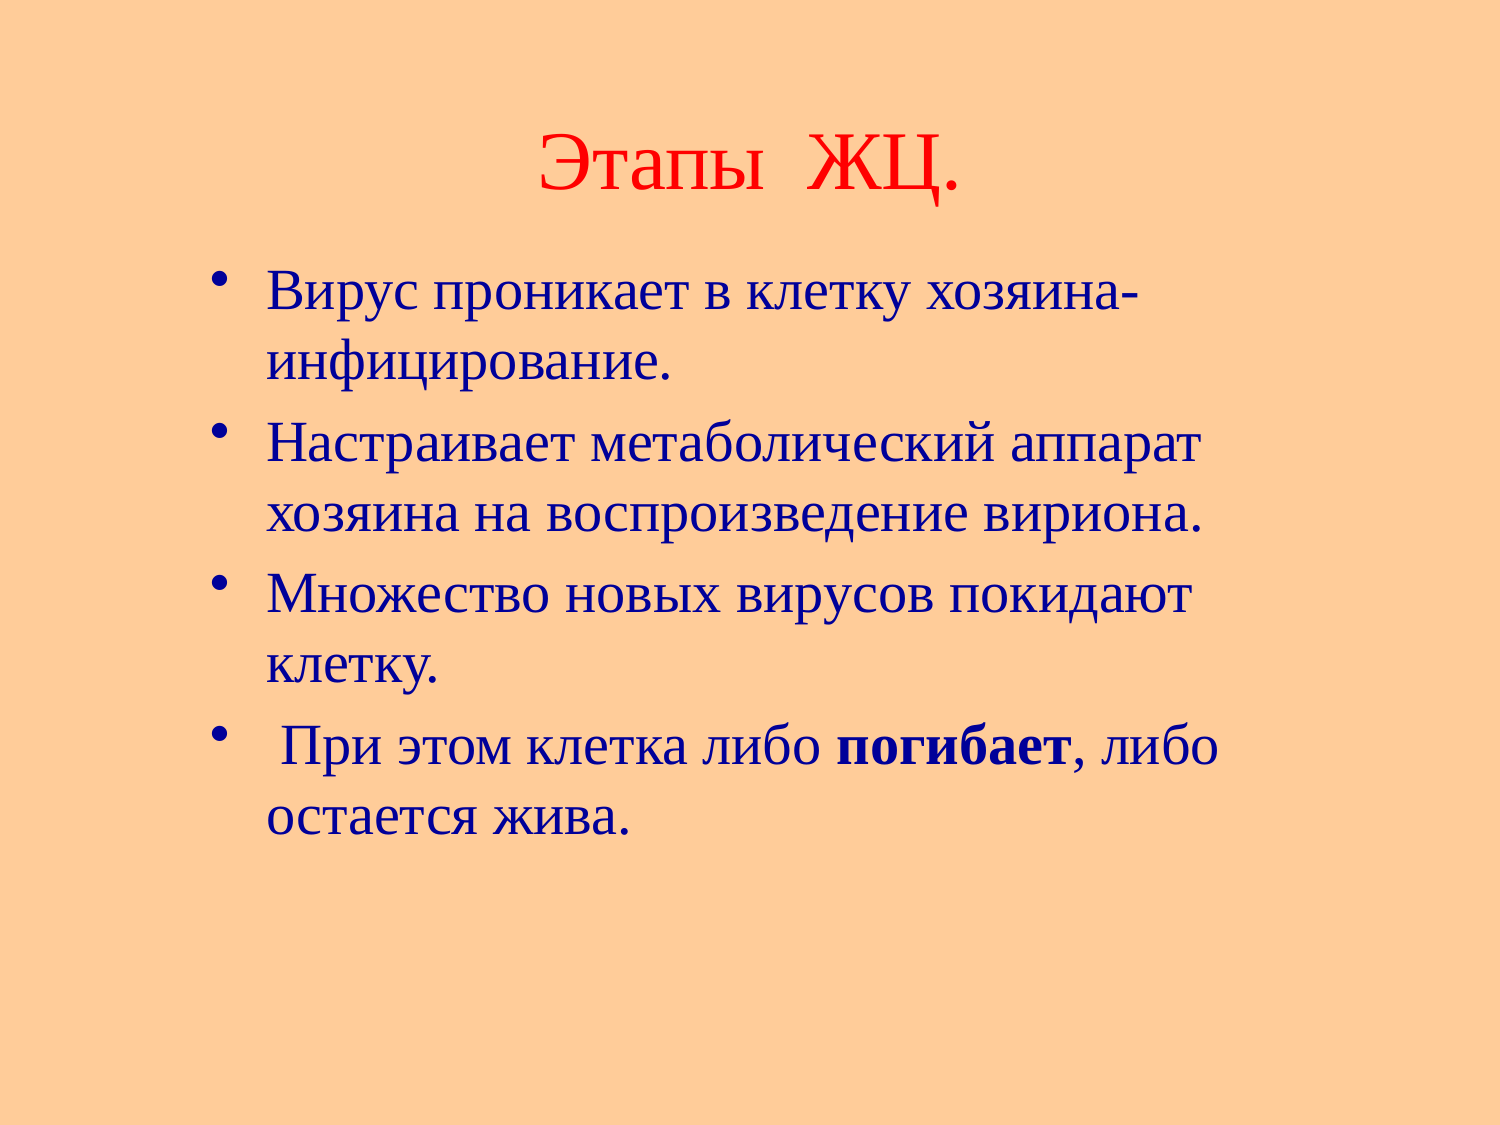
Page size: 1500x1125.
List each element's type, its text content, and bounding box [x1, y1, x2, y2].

list Вирус проникает в клетку хозяина- инфицирование. Настраивает метаболический аппарат хозяина на воспроизведение вириона. Множество новых вирусов покидают клетку. При этом клетка либо погибает, либо остается жива. [194, 243, 1320, 919]
title Этапы ЖЦ. [112, 62, 1388, 251]
